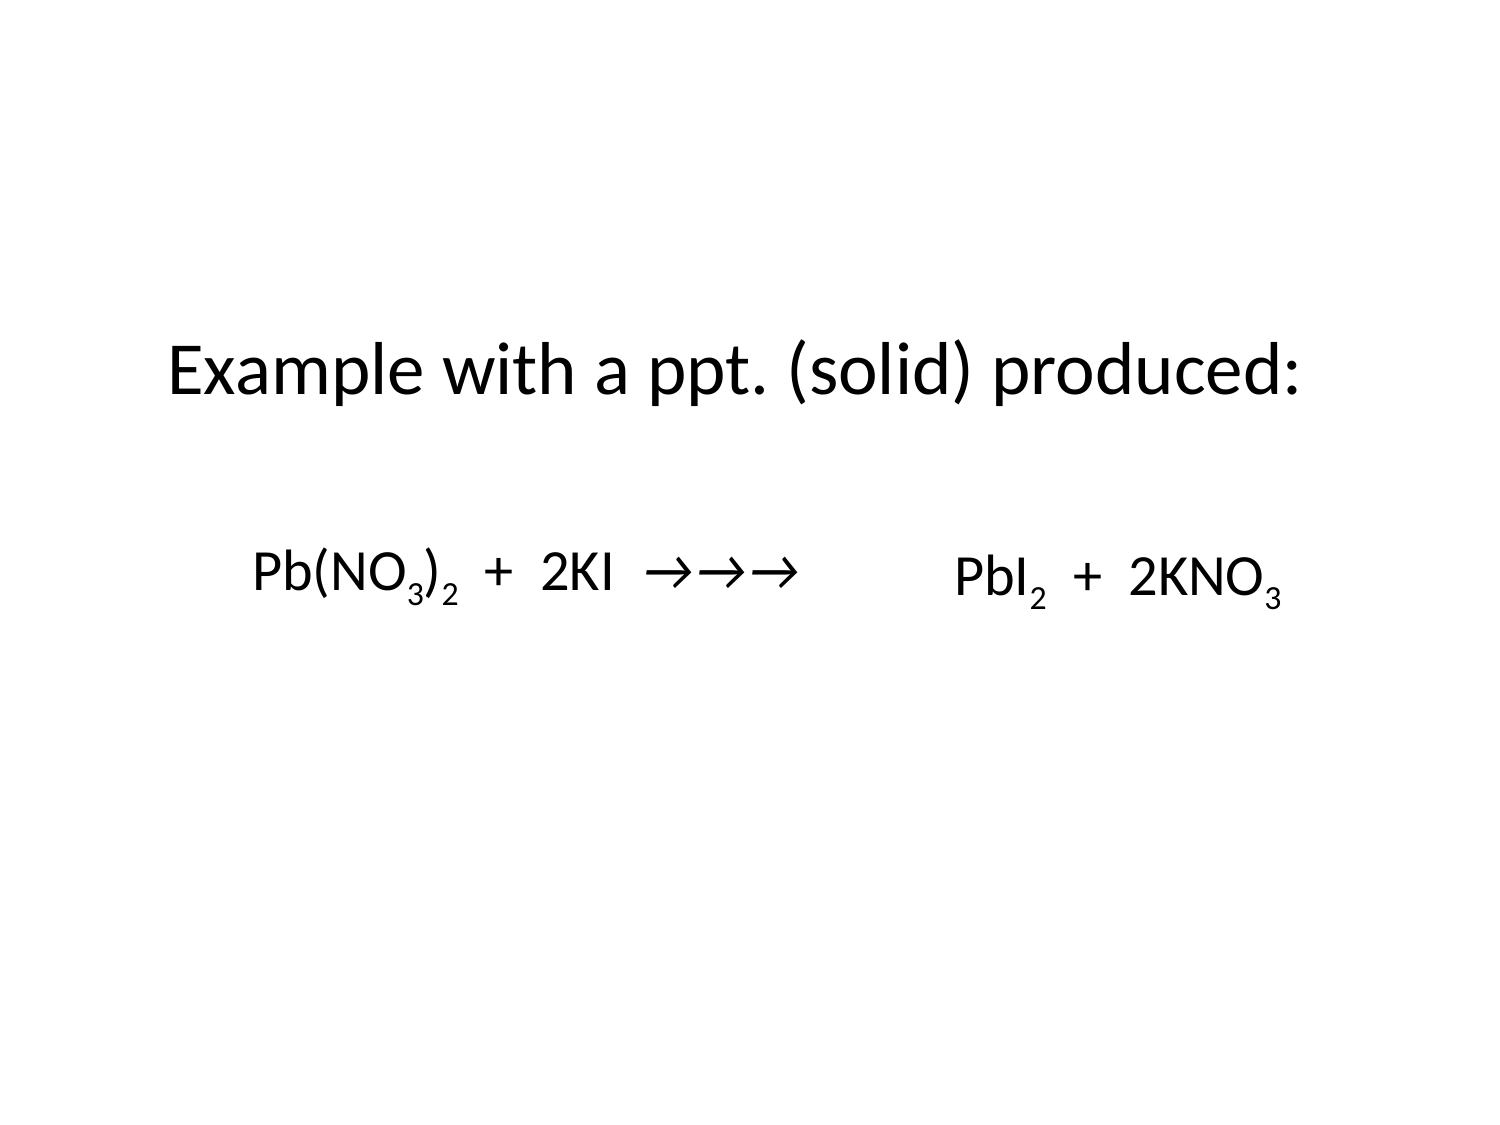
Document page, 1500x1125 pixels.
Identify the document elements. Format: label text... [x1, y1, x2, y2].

text_box Example with a ppt. (solid) produced: [2, 312, 1319, 418]
text_box Pb(NO3)2 + 2KI →→→ [237, 525, 824, 620]
text_box PbI2 + 2KNO3 [939, 529, 1297, 624]
